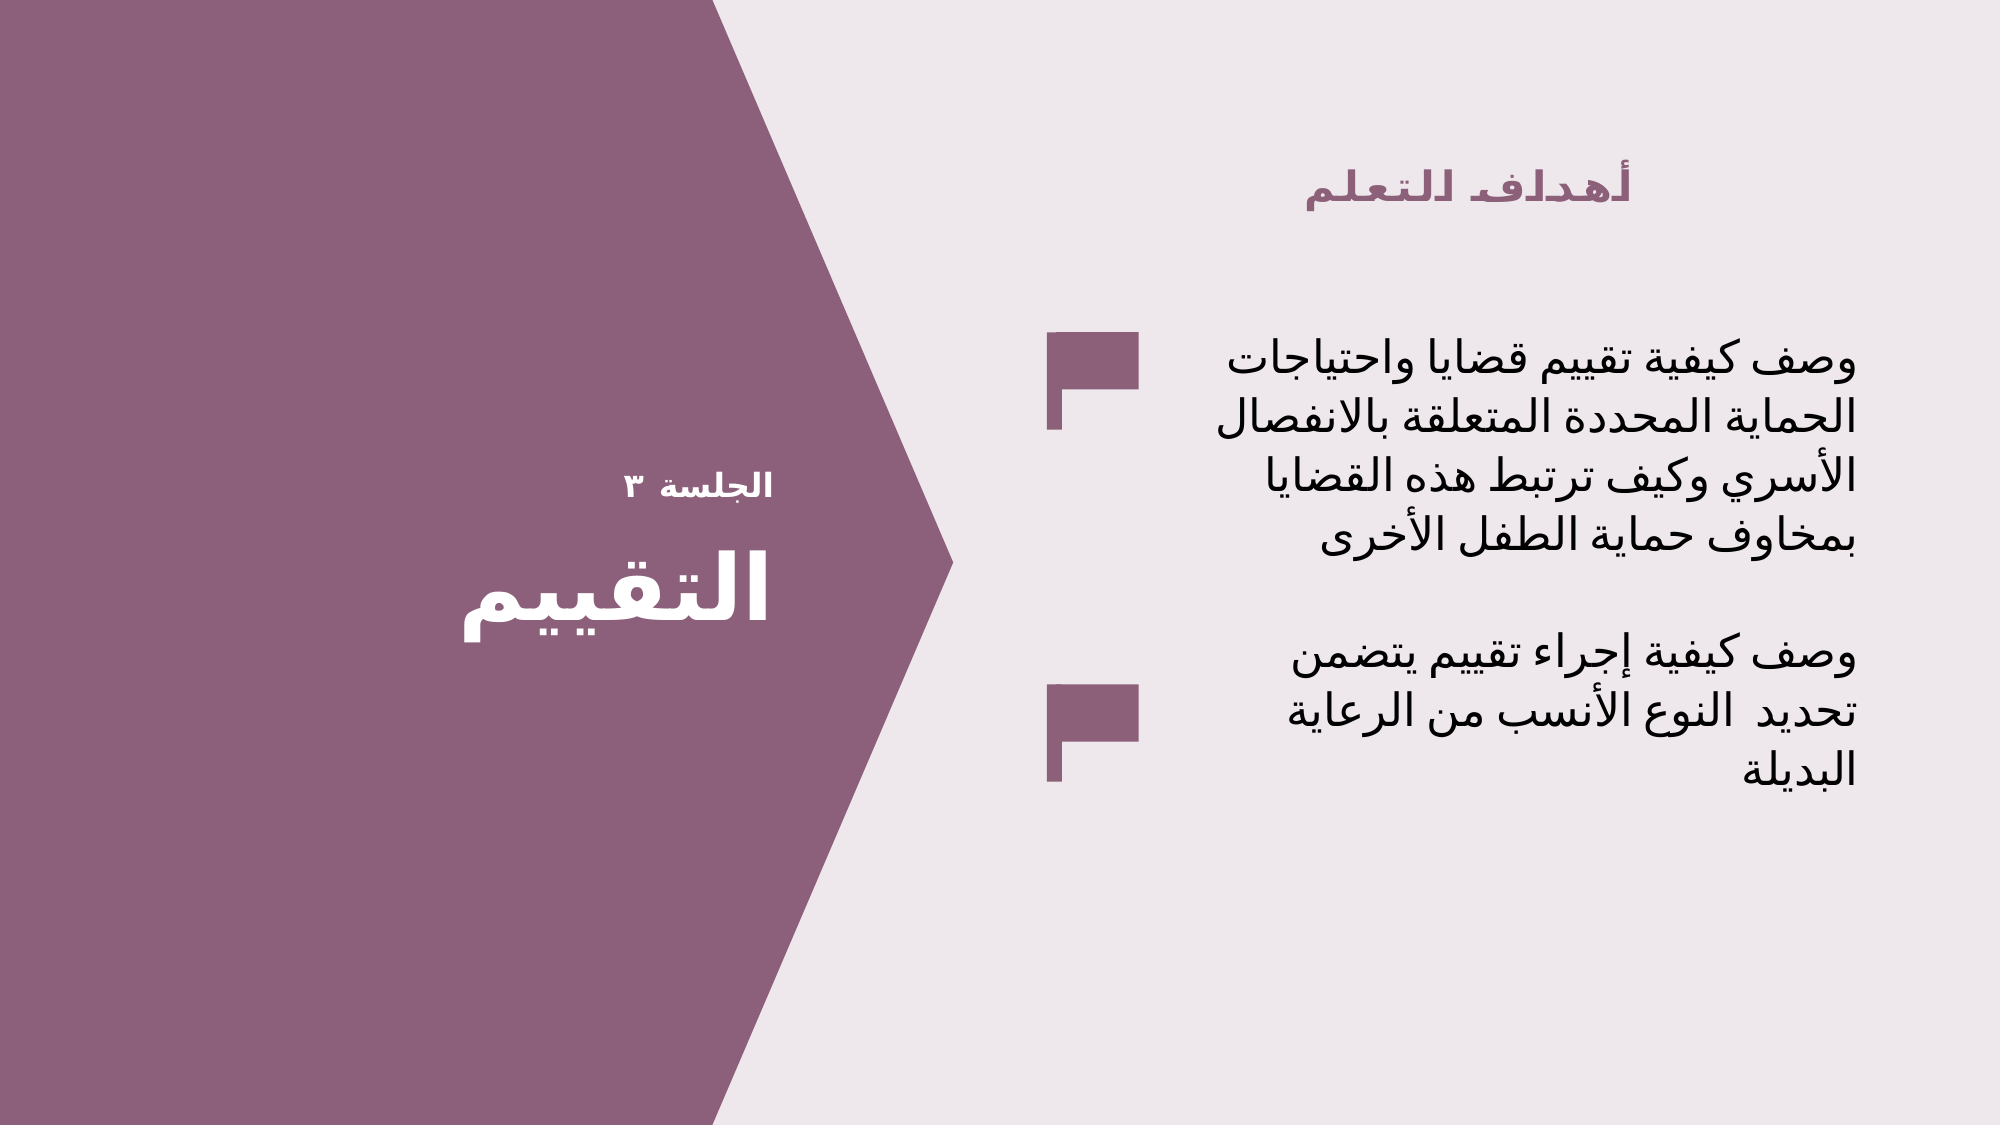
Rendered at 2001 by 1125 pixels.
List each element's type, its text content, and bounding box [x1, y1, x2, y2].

text_box أهداف التعلم [1062, 152, 1874, 218]
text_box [1046, 684, 1139, 782]
text_box وصف كيفية تقييم قضايا واحتياجات الحماية المحددة المتعلقة بالانفصال الأسري وكيف ترتبط هذه القضايا بمخاوف حماية الطفل الأخرى وصف كيفية إجراء تقييم يتضمن تحديد النوع الأنسب من الرعاية البديلة [1189, 316, 1874, 803]
title الجلسة ٣ التقييم [130, 508, 790, 601]
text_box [1046, 332, 1139, 430]
